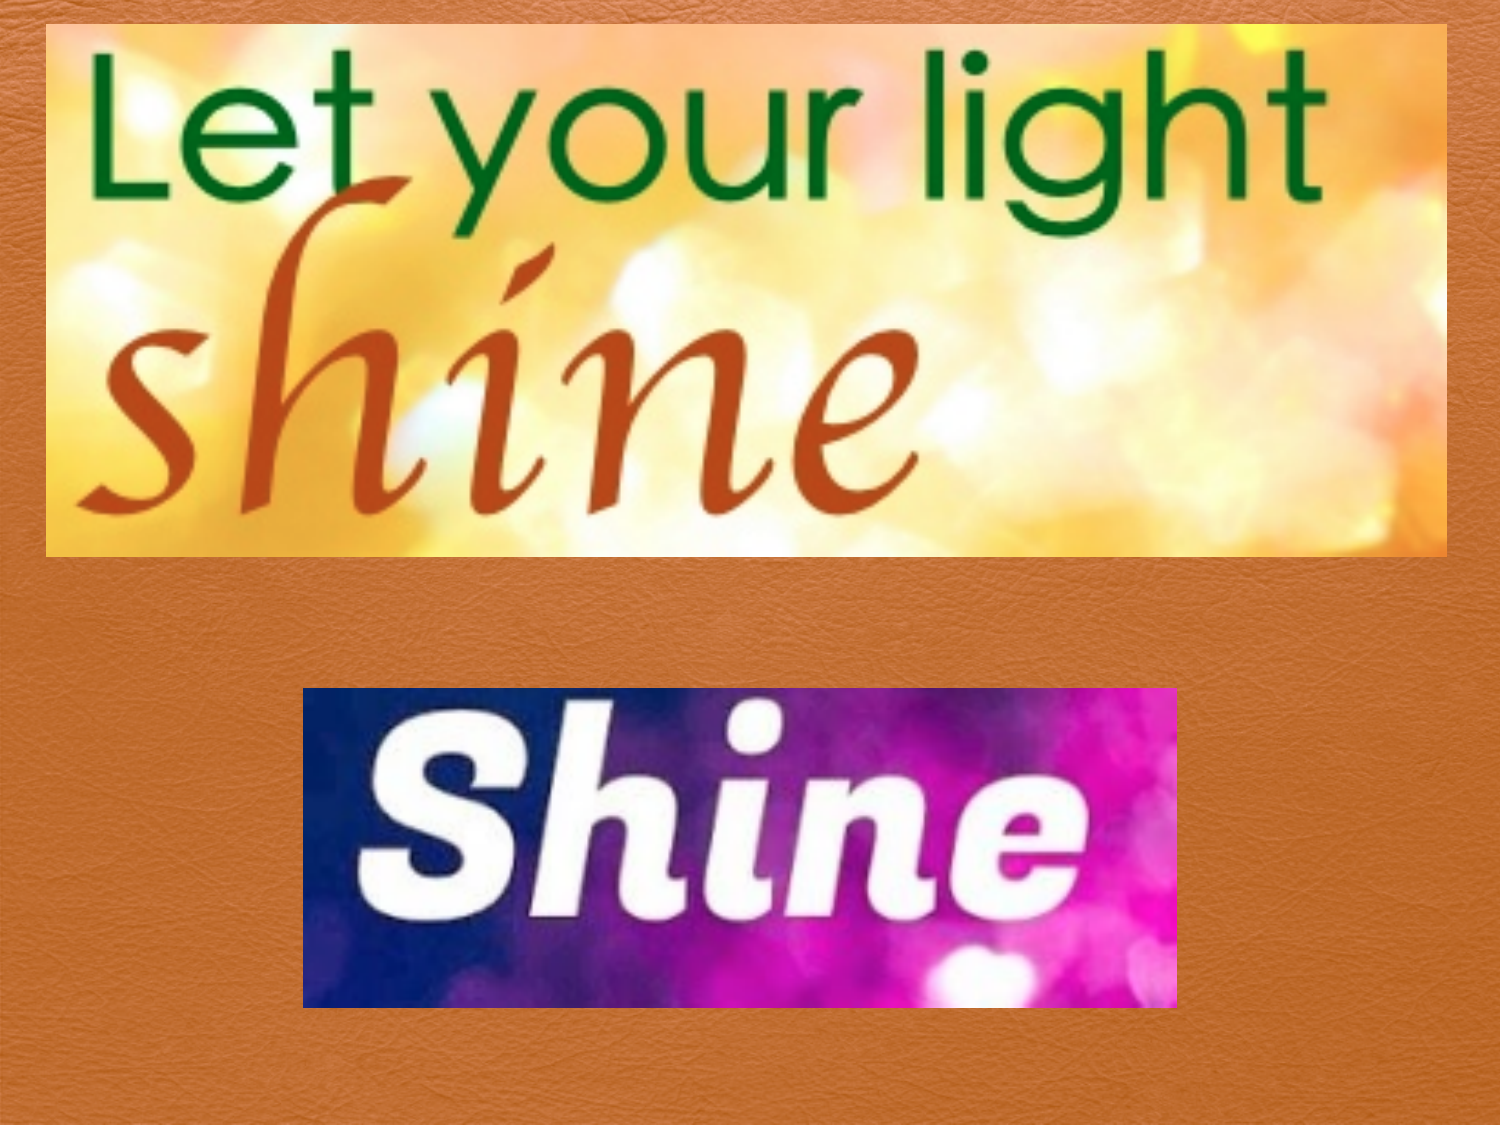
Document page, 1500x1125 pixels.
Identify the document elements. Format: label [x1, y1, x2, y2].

picture [302, 686, 1178, 1009]
picture [44, 22, 1448, 558]
